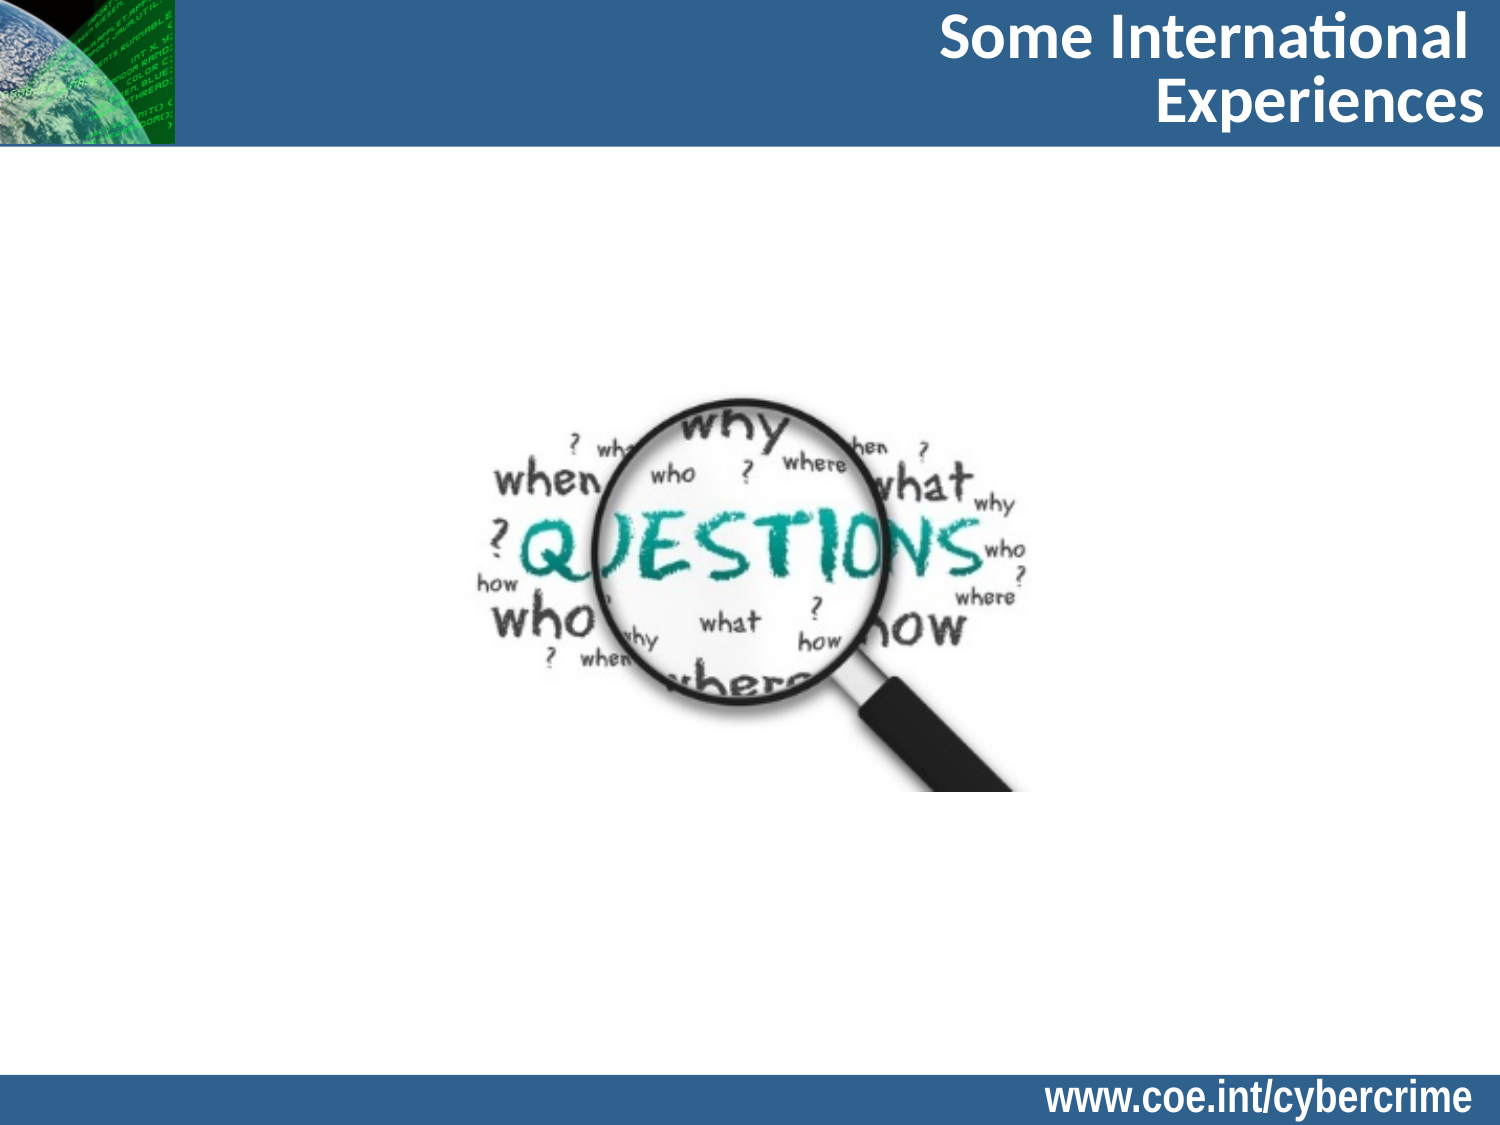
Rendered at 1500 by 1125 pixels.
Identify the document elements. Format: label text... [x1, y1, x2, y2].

picture [0, 0, 175, 144]
text_box [0, 1073, 1030, 1125]
picture [443, 332, 1057, 793]
text_box Some International Experiences [177, 0, 1500, 149]
text_box www.coe.int/cybercrime [1030, 1059, 1500, 1125]
